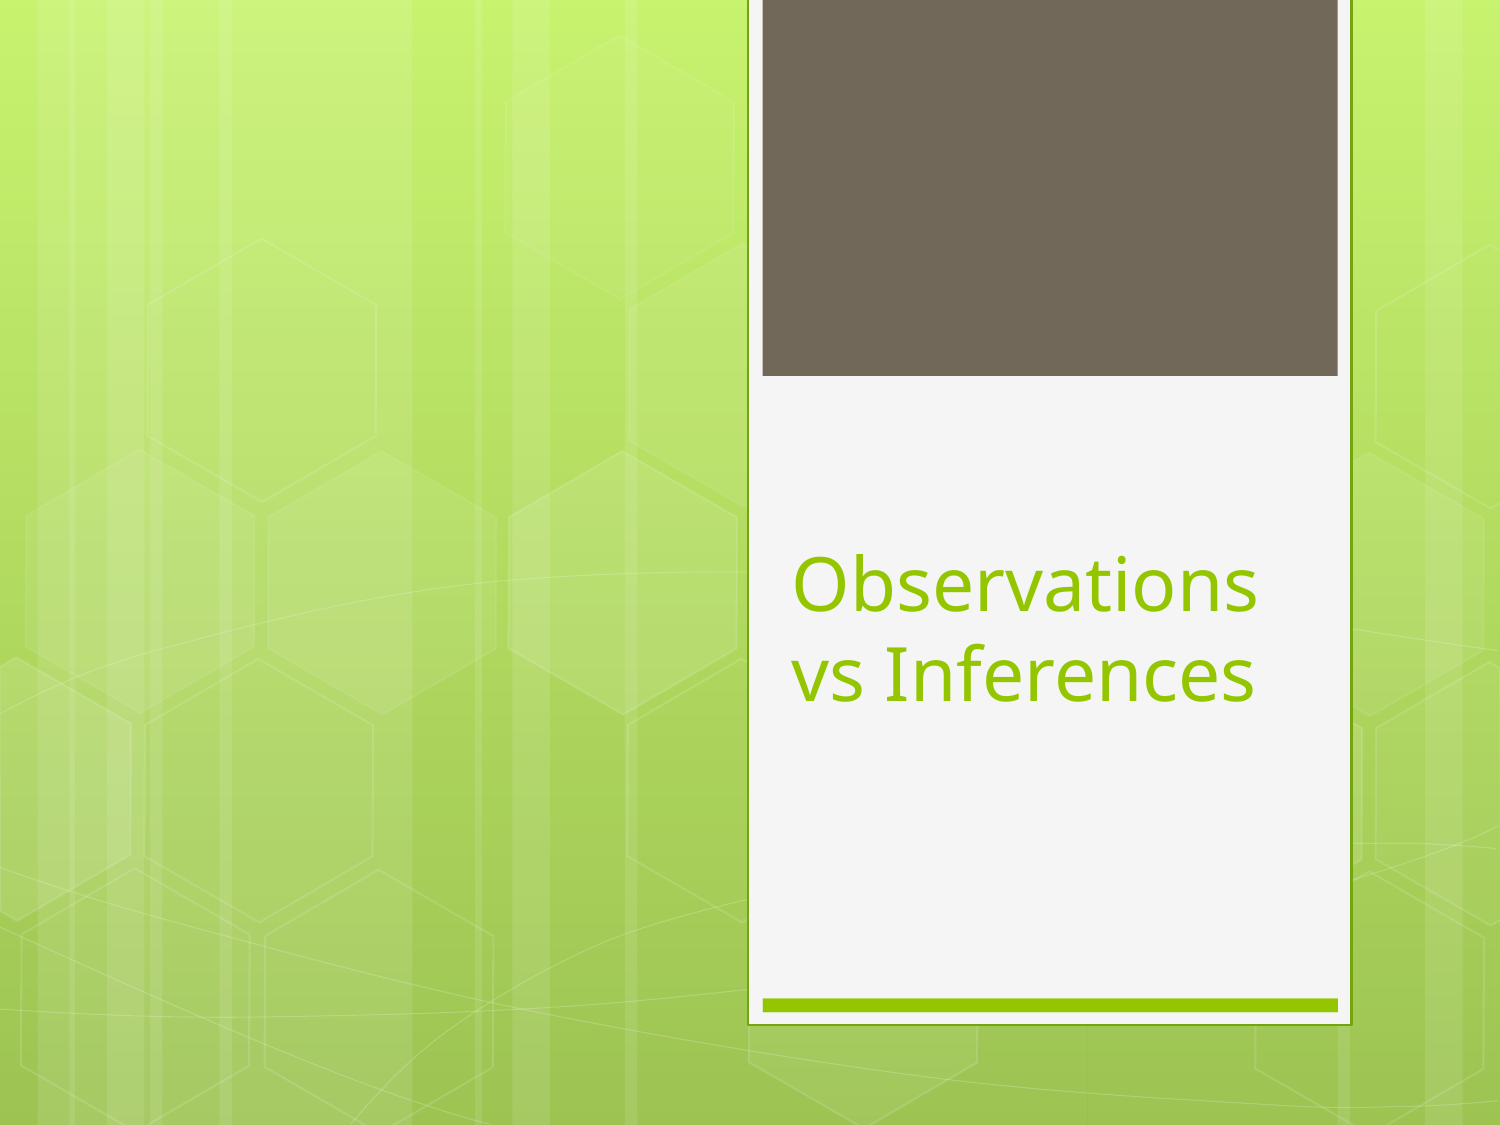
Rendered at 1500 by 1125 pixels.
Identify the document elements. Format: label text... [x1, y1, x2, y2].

title Observations vs Inferences [776, 444, 1320, 724]
